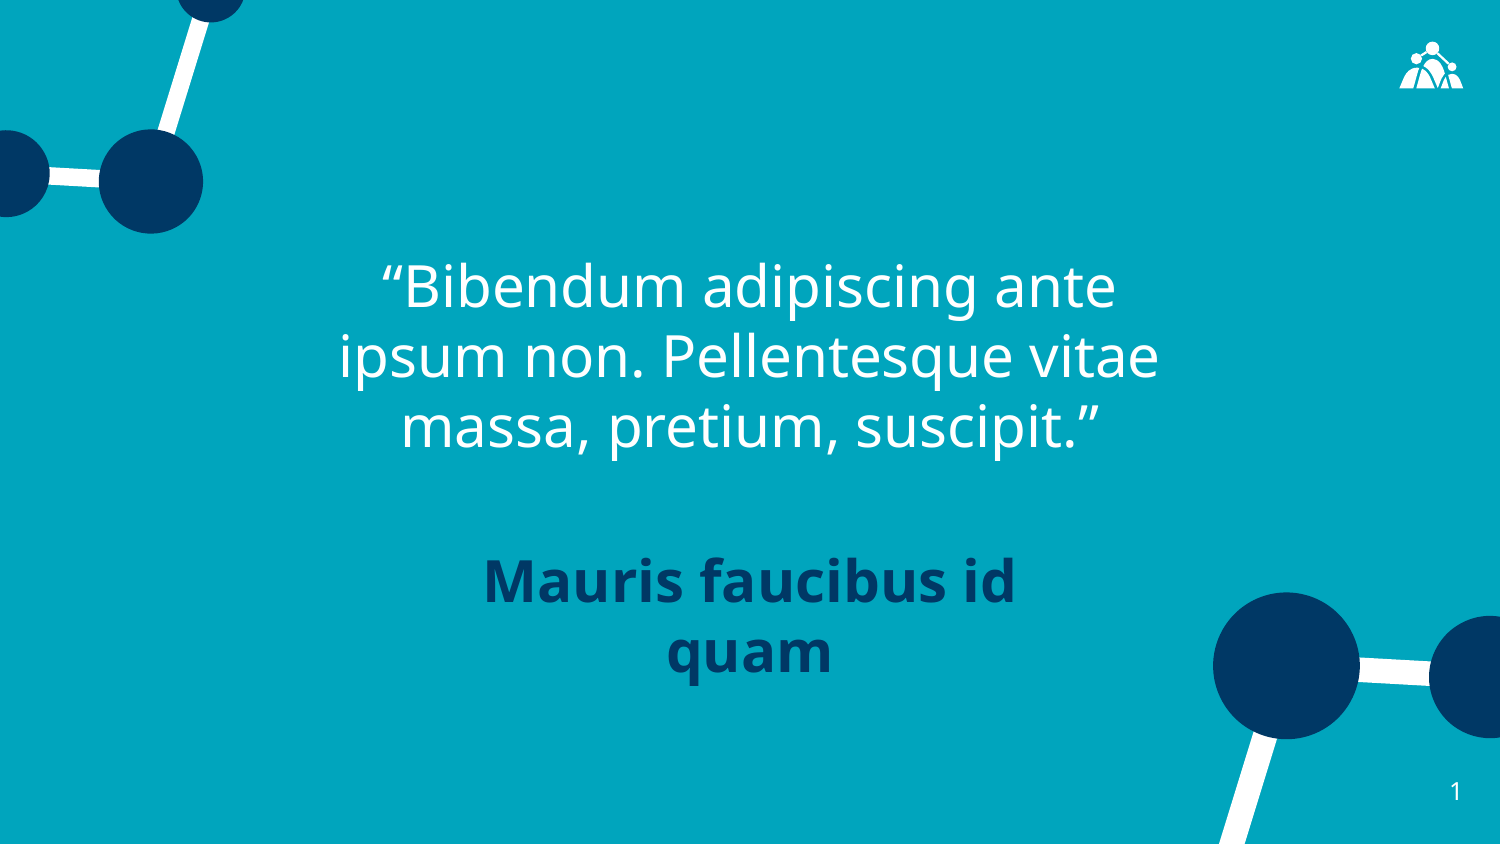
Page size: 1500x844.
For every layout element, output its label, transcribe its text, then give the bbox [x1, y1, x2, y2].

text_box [1399, 41, 1464, 89]
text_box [0, 0, 267, 261]
subtitle Mauris faucibus id quam [420, 528, 1080, 844]
title “Bibendum adipiscing ante ipsum non. Pellentesque vitae massa, pretium, suscipit.” [337, 163, 1163, 474]
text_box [1124, 555, 1500, 844]
